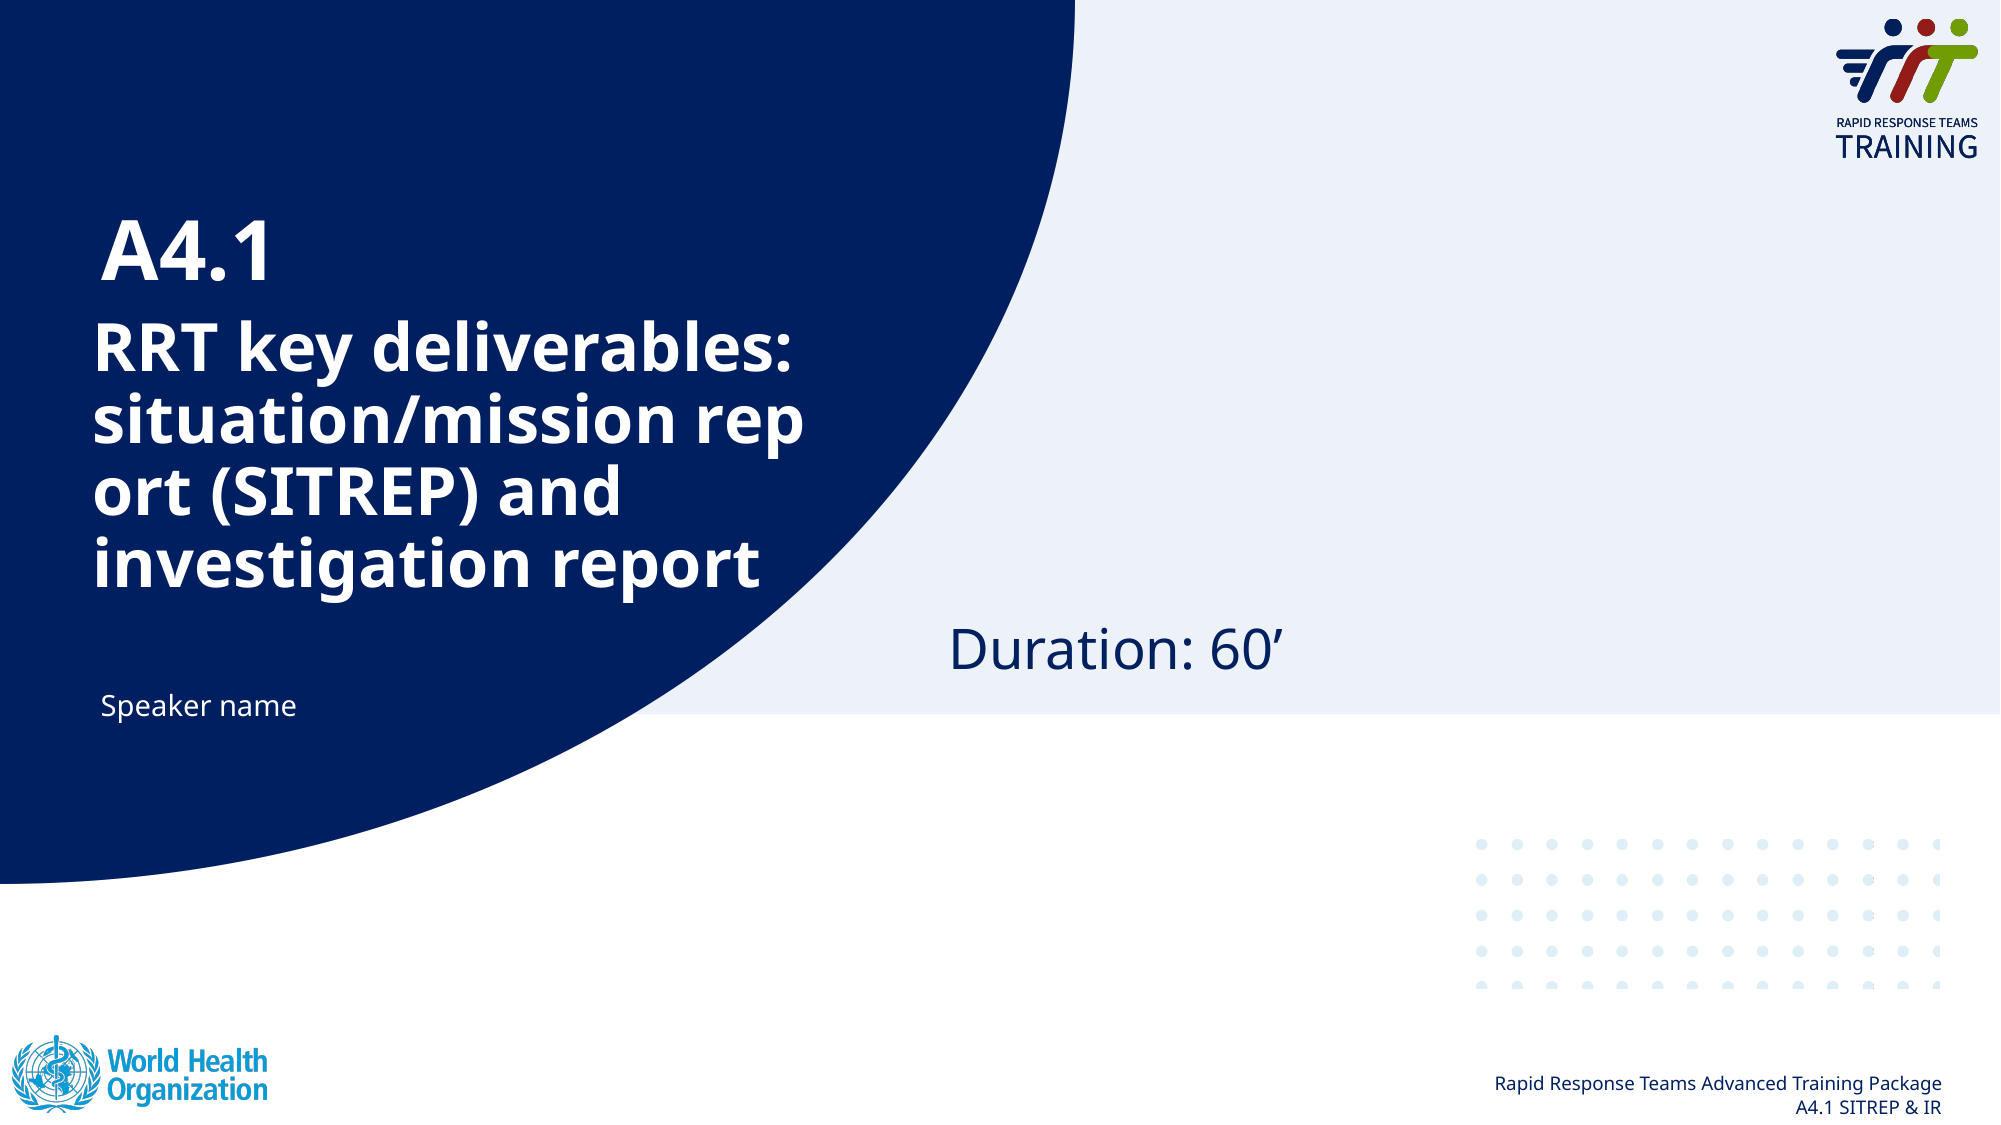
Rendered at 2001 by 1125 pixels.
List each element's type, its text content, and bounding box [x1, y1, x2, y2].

picture [1476, 839, 1940, 989]
list Duration: 60’ [940, 613, 1484, 698]
picture [12, 1083, 48, 1113]
picture [0, 0, 1075, 884]
picture [12, 1035, 267, 1113]
text_box Speaker name [93, 680, 476, 730]
picture [1835, 19, 1978, 167]
picture [58, 1050, 64, 1058]
slide_number 1 [1882, 1037, 1916, 1092]
title RRT key deliverables: situation/mission report (SITREP) and investigation report [84, 305, 841, 657]
text_box A4.1 [72, 190, 1067, 305]
